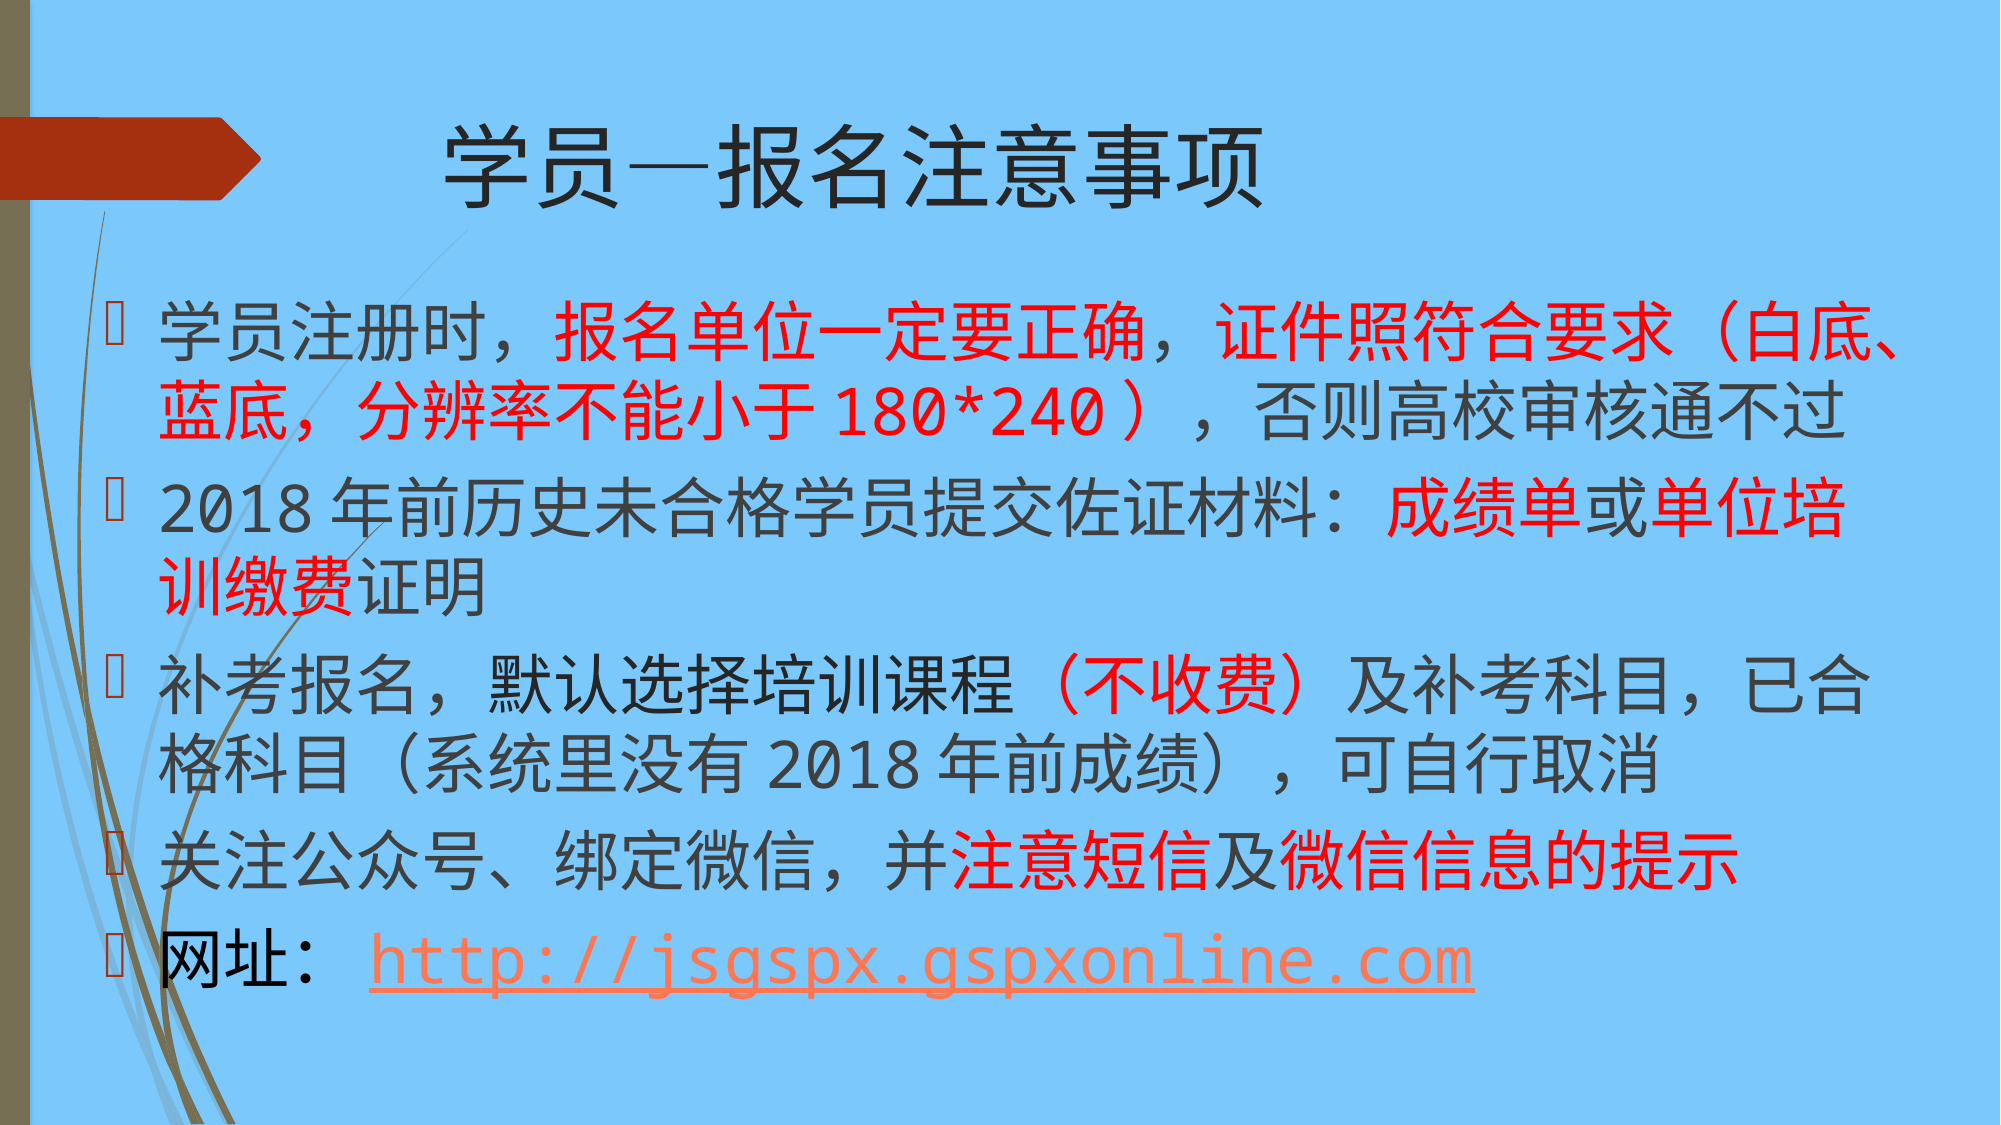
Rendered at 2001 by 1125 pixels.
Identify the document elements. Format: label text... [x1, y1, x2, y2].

title 学员—报名注意事项 [425, 102, 1888, 268]
list 学员注册时，报名单位一定要正确，证件照符合要求（白底、蓝底，分辨率不能小于180*240），否则高校审核通不过 2018年前历史未合格学员提交佐证材料：成绩单或单位培训缴费证明 补考报名，默认选择培训课程（不收费）及补考科目，已合格科目（系统里没有2018年前成绩），可自行取消 关注公众号、绑定微信，并注意短信及微信信息的提示 网址：http://jsgspx.gspxonline.com [88, 282, 1906, 1049]
